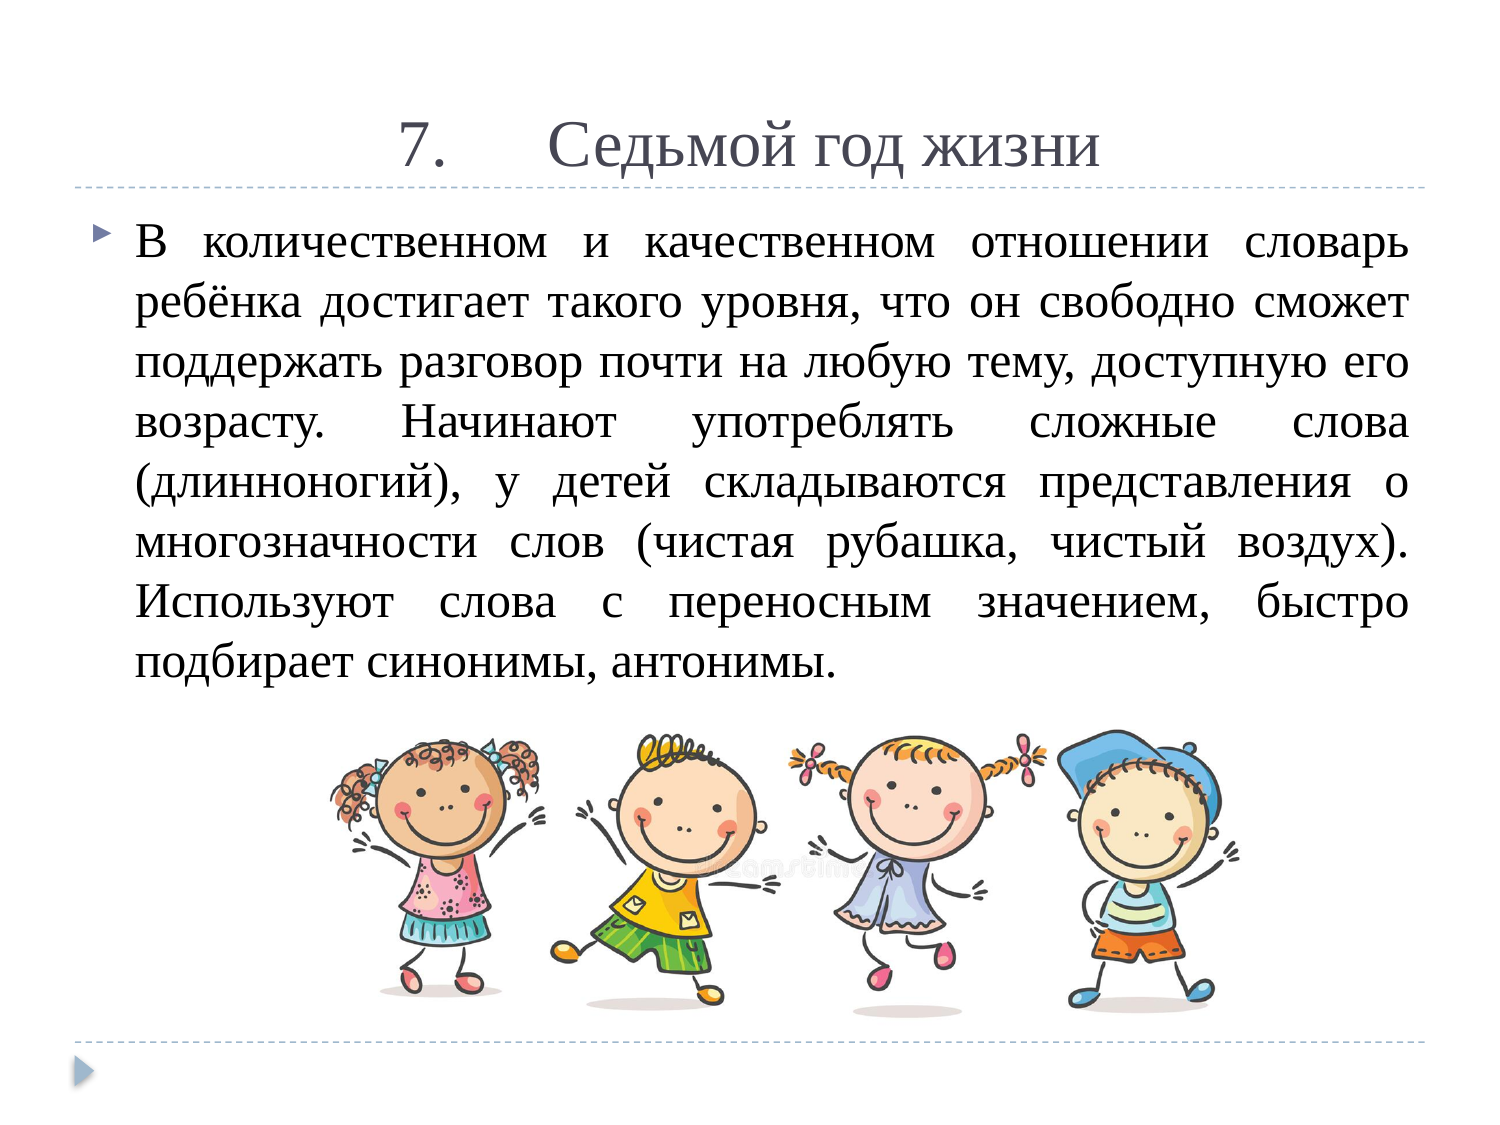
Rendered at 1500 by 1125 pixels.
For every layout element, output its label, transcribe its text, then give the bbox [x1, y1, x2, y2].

picture [321, 692, 1246, 1036]
title 7. Седьмой год жизни [75, 24, 1425, 188]
list В количественном и качественном отношении словарь ребёнка достигает такого уровня, что он свободно сможет поддержать разговор почти на любую тему, доступную его возрасту. Начинают употреблять сложные слова (длинноногий), у детей складываются представления о многозначности слов (чистая рубашка, чистый воздух). Используют слова с переносным значением, быстро подбирает синонимы, антонимы. [75, 200, 1425, 1010]
